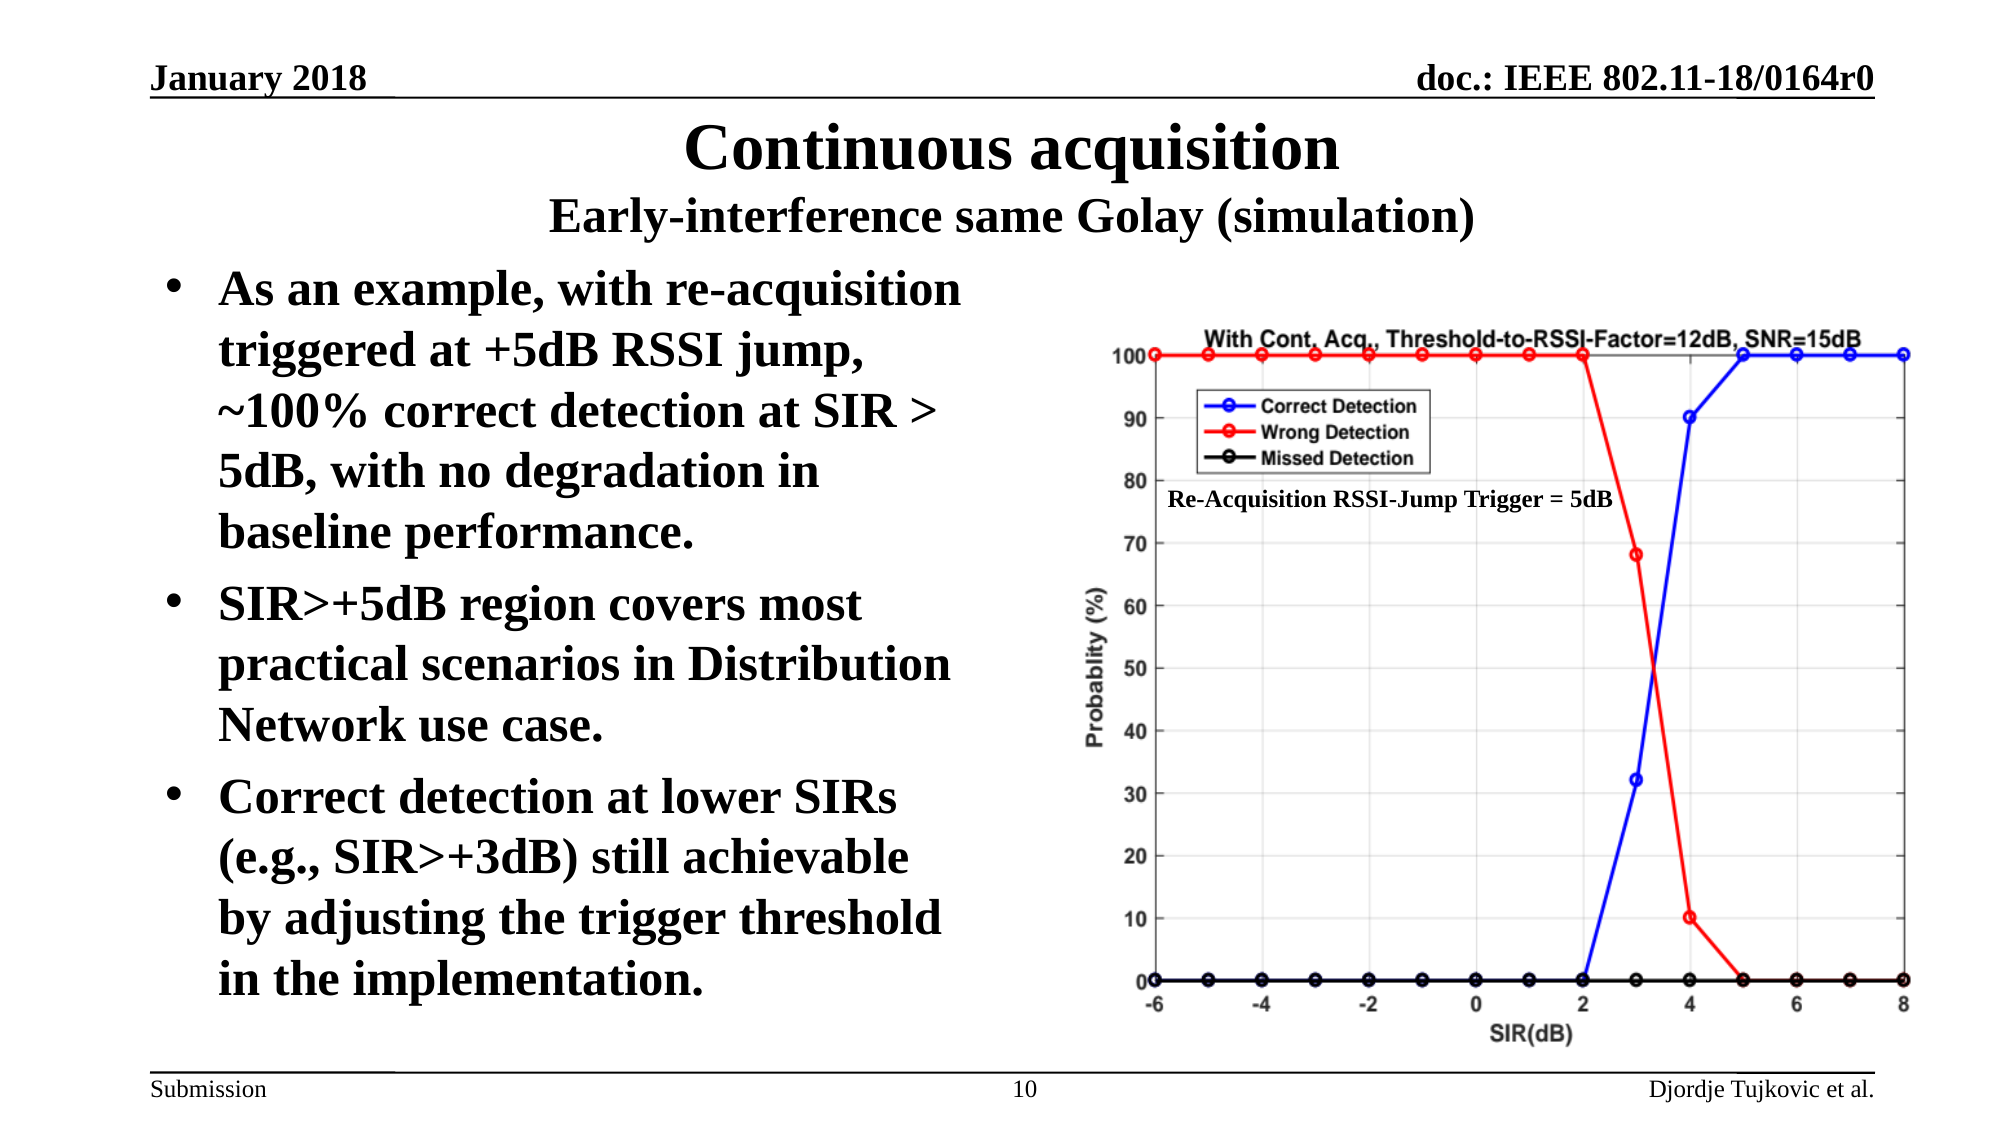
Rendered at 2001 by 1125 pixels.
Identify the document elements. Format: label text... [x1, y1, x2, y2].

list As an example, with re-acquisition triggered at +5dB RSSI jump, ~100% correct detection at SIR > 5dB, with no degradation in baseline performance. SIR>+5dB region covers most practical scenarios in Distribution Network use case. Correct detection at lower SIRs (e.g., SIR>+3dB) still achievable by adjusting the trigger threshold in the implementation. [149, 247, 984, 1073]
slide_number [149, 59, 750, 98]
title Continuous acquisition Early-interference same Golay (simulation) [149, 97, 1876, 248]
picture [1029, 298, 1995, 1063]
slide_number 10 [936, 1072, 1113, 1111]
footer Djordje Tujkovic et al. [1169, 1072, 1876, 1111]
